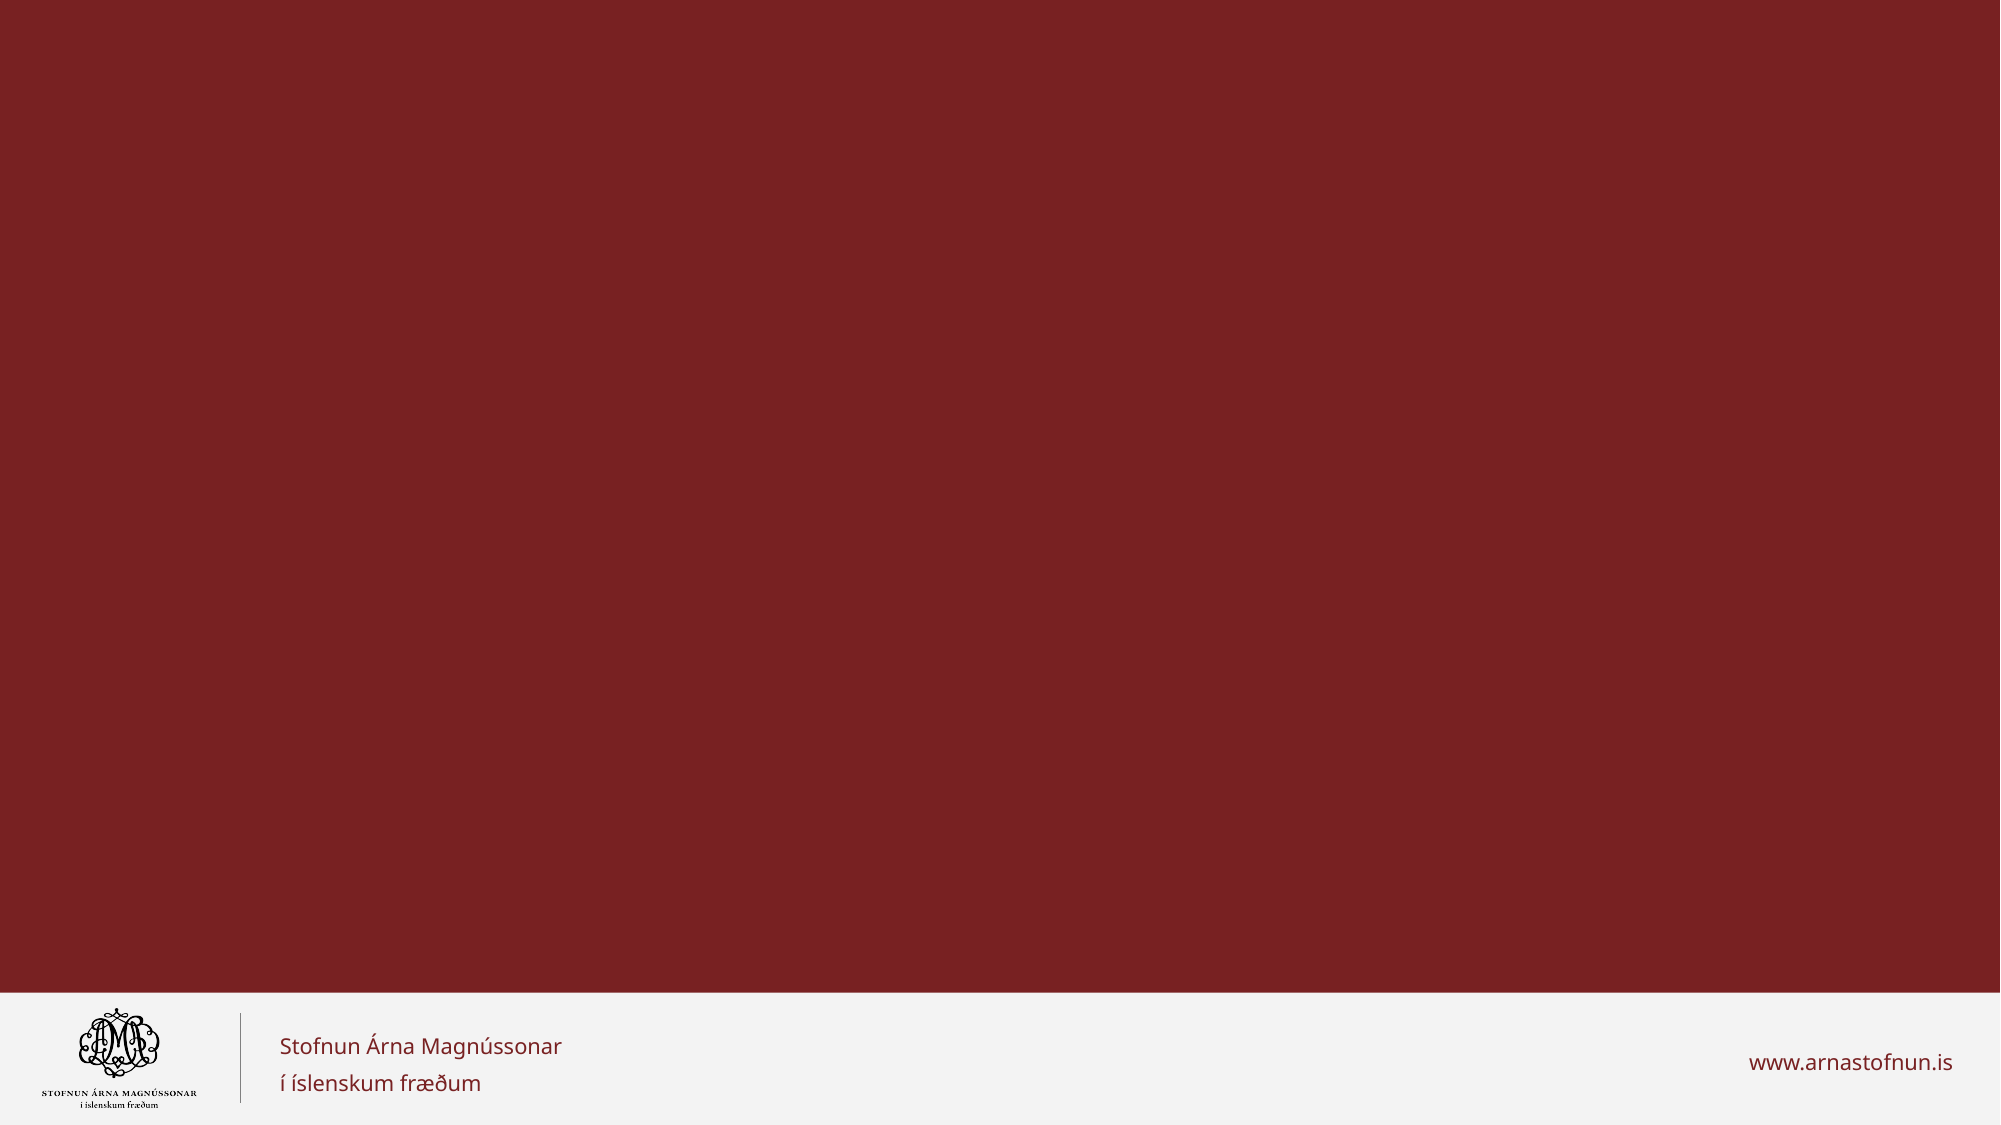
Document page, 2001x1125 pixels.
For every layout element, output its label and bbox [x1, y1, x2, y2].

picture [42, 1008, 197, 1108]
